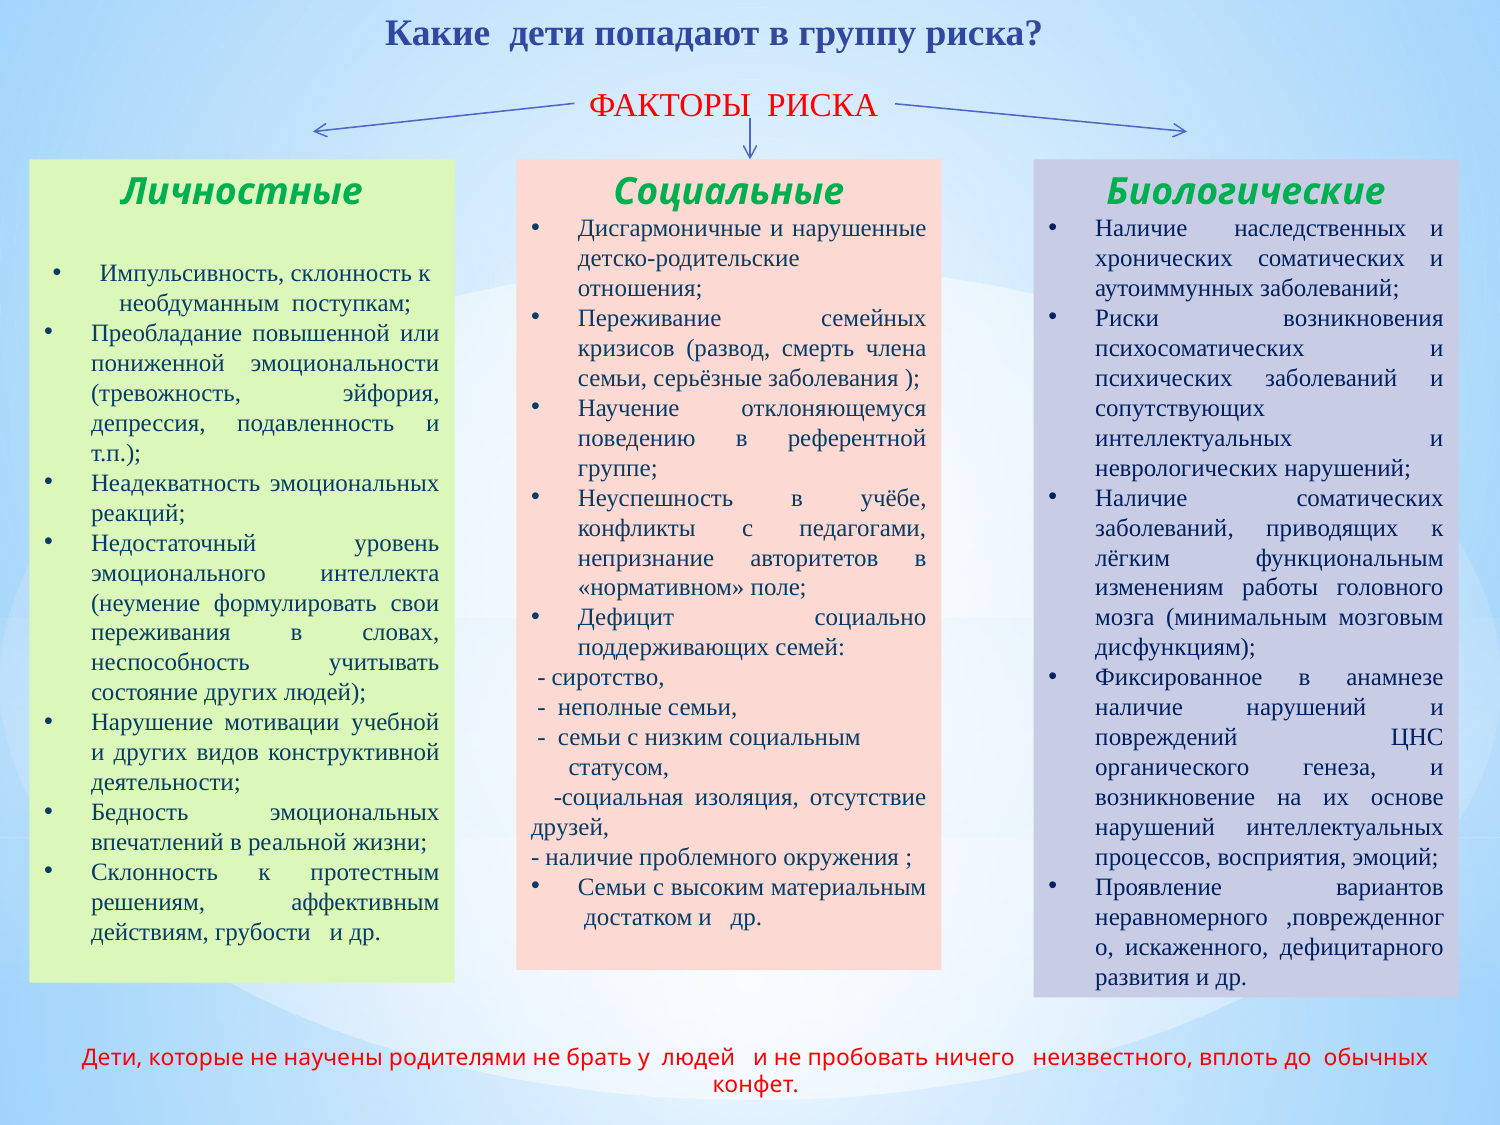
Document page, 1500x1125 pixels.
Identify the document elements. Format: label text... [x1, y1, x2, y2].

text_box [894, 103, 1188, 132]
text_box ФАКТОРЫ РИСКА [574, 76, 894, 131]
text_box Личностные Импульсивность, склонность к необдуманным поступкам; Преобладание повышенной или пониженной эмоциональности (тревожность, эйфория, депрессия, подавленность и т.п.); Неадекватность эмоциональных реакций; Недостаточный уровень эмоционального интеллекта (неумение формулировать свои переживания в словах, неспособность учитывать состояние других людей); Нарушение мотивации учебной и других видов конструктивной деятельности; Бедность эмоциональных впечатлений в реальной жизни; Склонность к протестным решениям, аффективным действиям, грубости и др. [29, 159, 455, 983]
text_box Социальные Дисгармоничные и нарушенные детско-родительские отношения; Переживание семейных кризисов (развод, смерть члена семьи, серьёзные заболевания ); Научение отклоняющемуся поведению в референтной группе; Неуспешность в учёбе, конфликты с педагогами, непризнание авторитетов в «нормативном» поле; Дефицит социально поддерживающих семей: - сиротство, - неполные семьи, - семьи с низким социальным статусом, -социальная изоляция, отсутствие друзей, - наличие проблемного окружения ; Семьи с высоким материальным достатком и др. [516, 159, 942, 971]
title Какие дети попадают в группу риска? [183, 0, 1247, 83]
text_box Дети, которые не научены родителями не брать у людей и не пробовать ничего неизвестного, вплоть до обычных конфет. [53, 1034, 1459, 1105]
text_box Биологические Наличие наследственных и хронических соматических и аутоиммунных заболеваний; Риски возникновения психосоматических и психических заболеваний и сопутствующих интеллектуальных и неврологических нарушений; Наличие соматических заболеваний, приводящих к лёгким функциональным изменениям работы головного мозга (минимальным мозговым дисфункциям); Фиксированное в анамнезе наличие нарушений и повреждений ЦНС органического генеза, и возникновение на их основе нарушений интеллектуальных процессов, восприятия, эмоций; Проявление вариантов неравномерного ,поврежденного, искаженного, дефицитарного развития и др. [1033, 159, 1459, 998]
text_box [312, 103, 573, 132]
